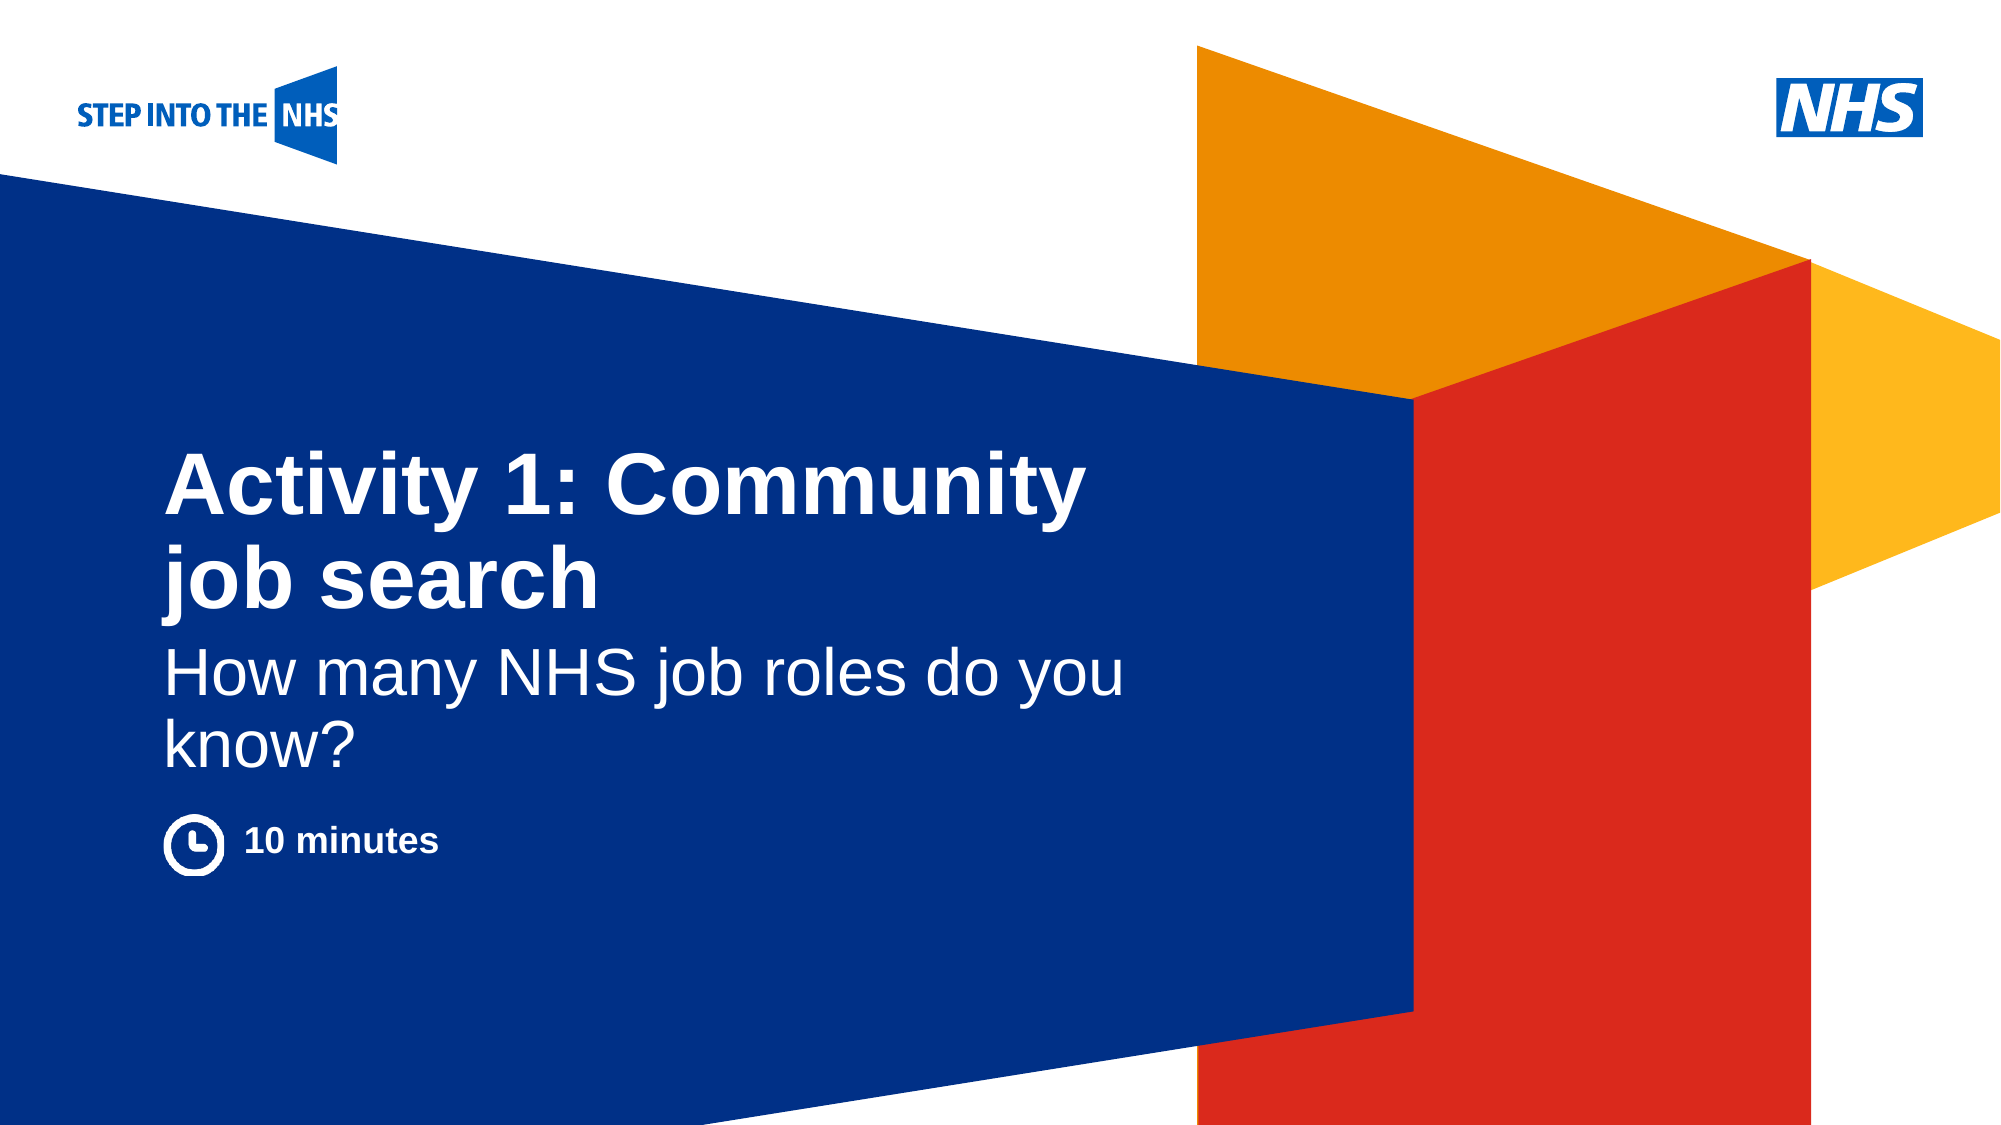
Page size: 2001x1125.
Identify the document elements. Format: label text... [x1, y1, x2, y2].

list Activity 1: Community job search How many NHS job roles do you know? [163, 438, 1171, 932]
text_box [163, 814, 679, 876]
